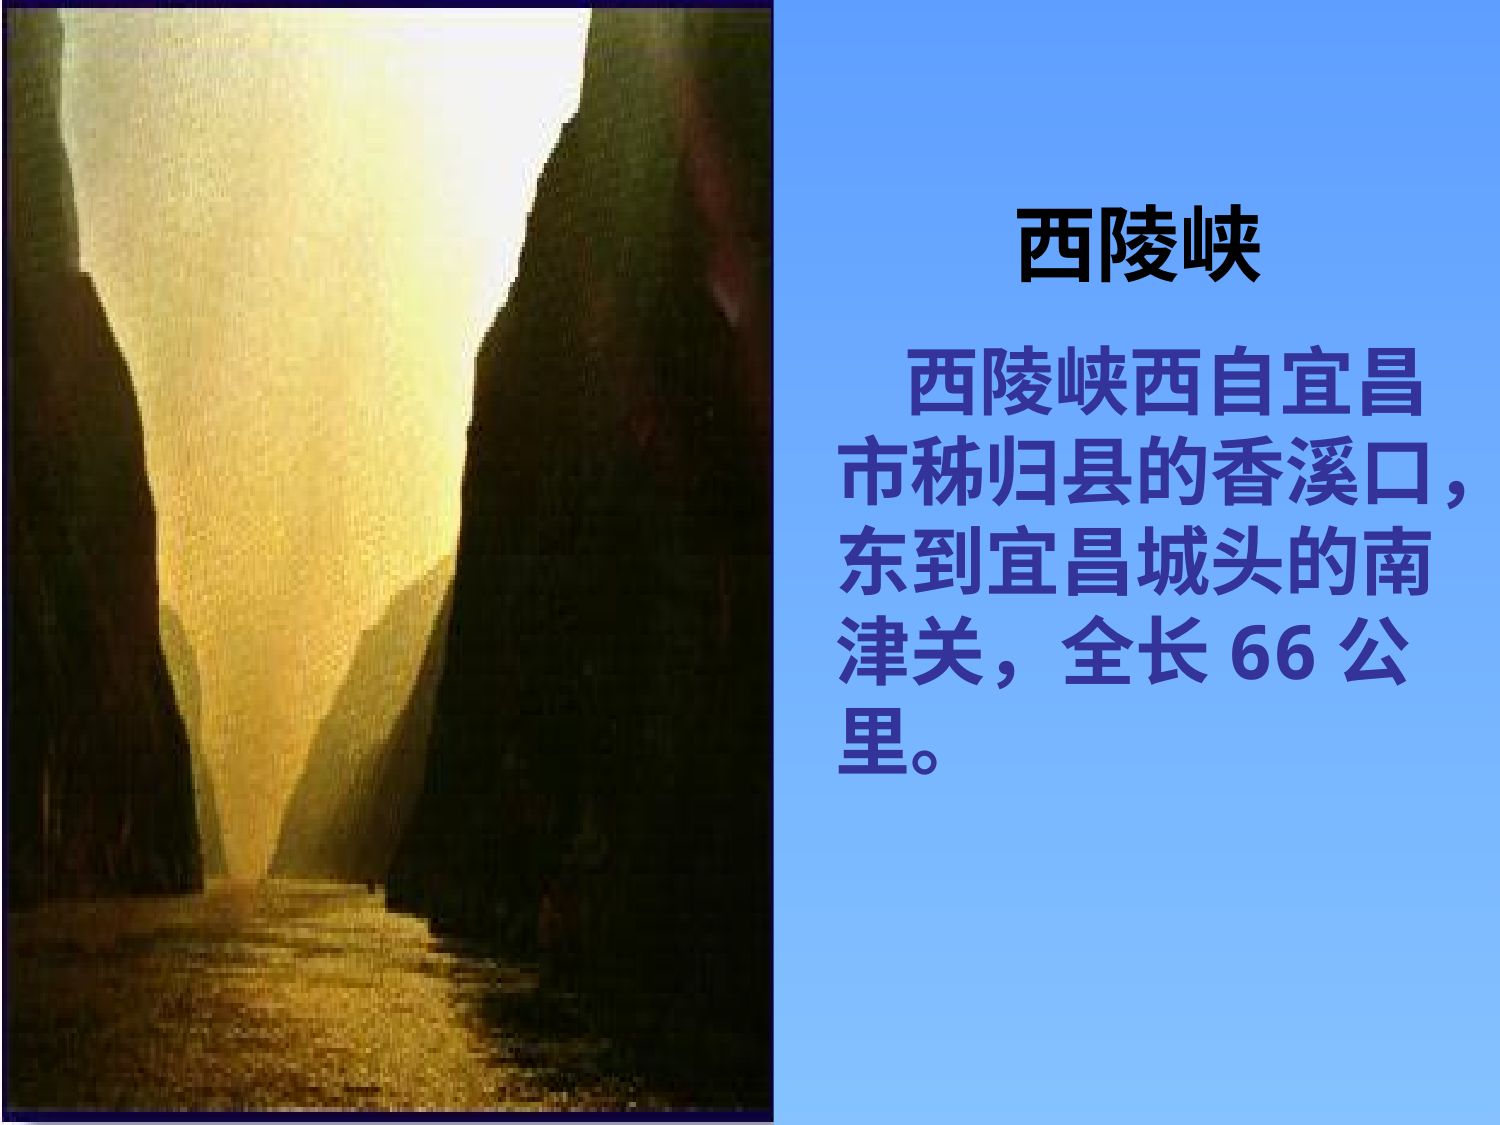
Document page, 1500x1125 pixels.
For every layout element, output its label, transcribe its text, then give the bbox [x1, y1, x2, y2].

text_box 西陵峡 [998, 184, 1279, 300]
picture [0, 0, 774, 1125]
text_box 西陵峡西自宜昌市秭归县的香溪口，东到宜昌城头的南津关，全长66公里。 [820, 326, 1459, 792]
